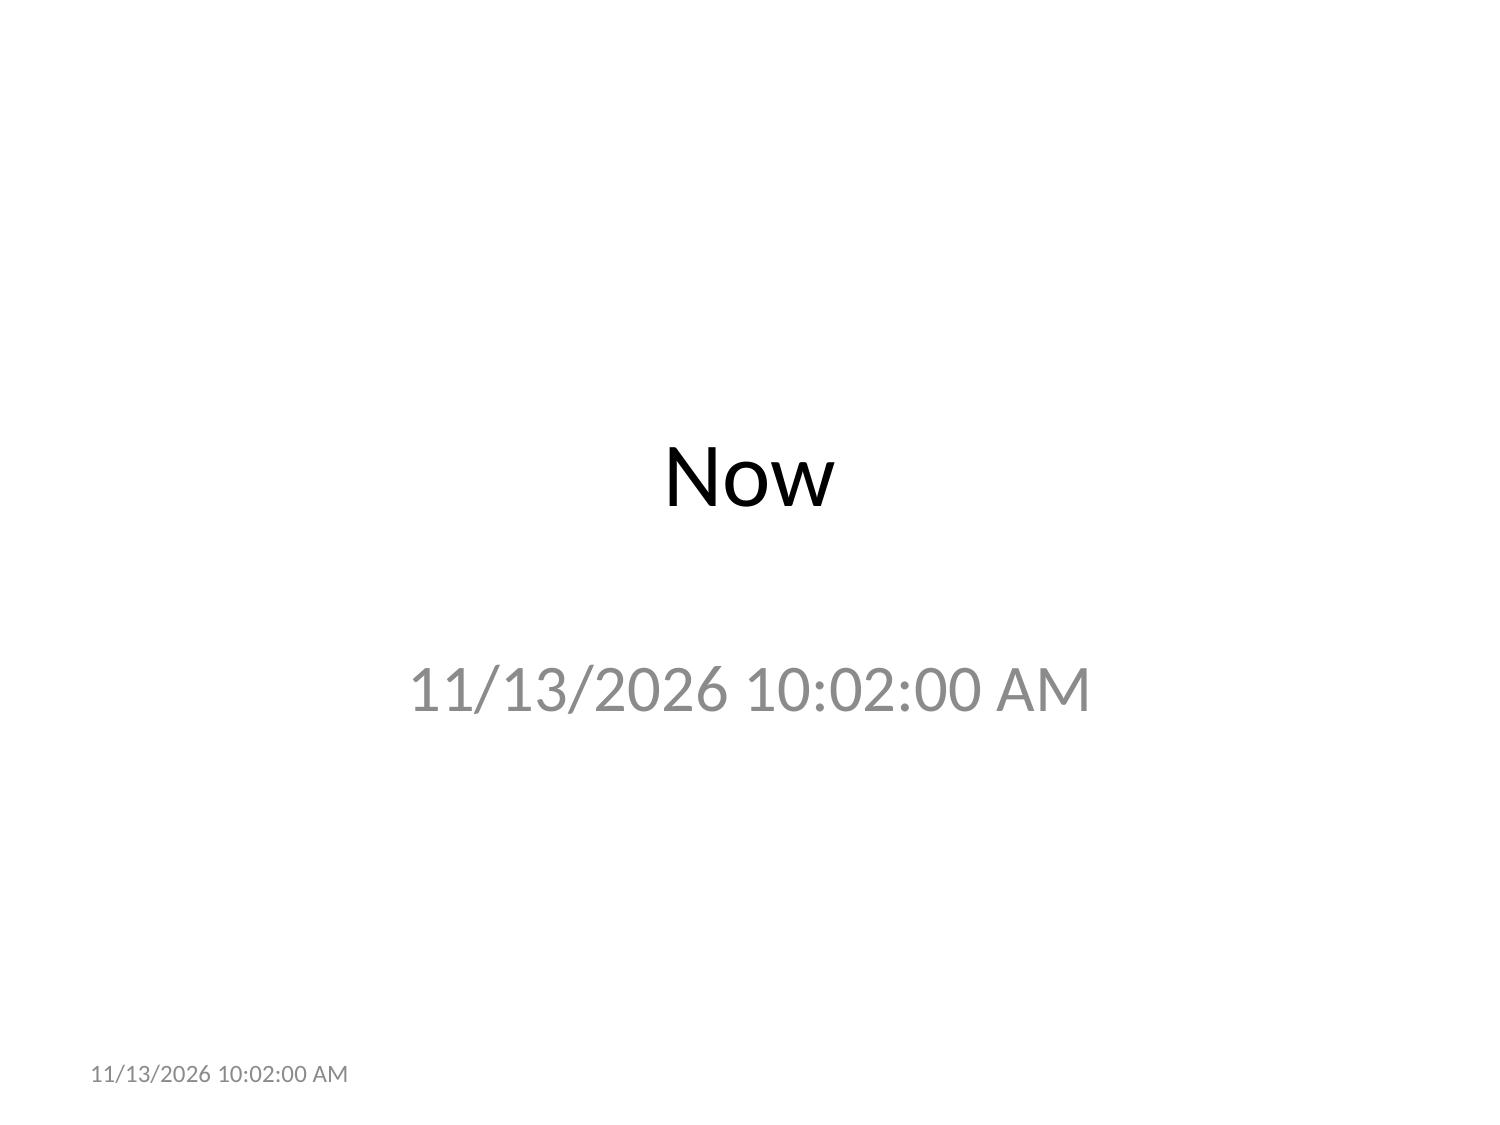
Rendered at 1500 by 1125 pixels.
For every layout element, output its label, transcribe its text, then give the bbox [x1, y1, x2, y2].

subtitle 2011-12-19 10:20:04 AM [225, 637, 1275, 925]
title Now [112, 349, 1388, 591]
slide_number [75, 1042, 425, 1103]
